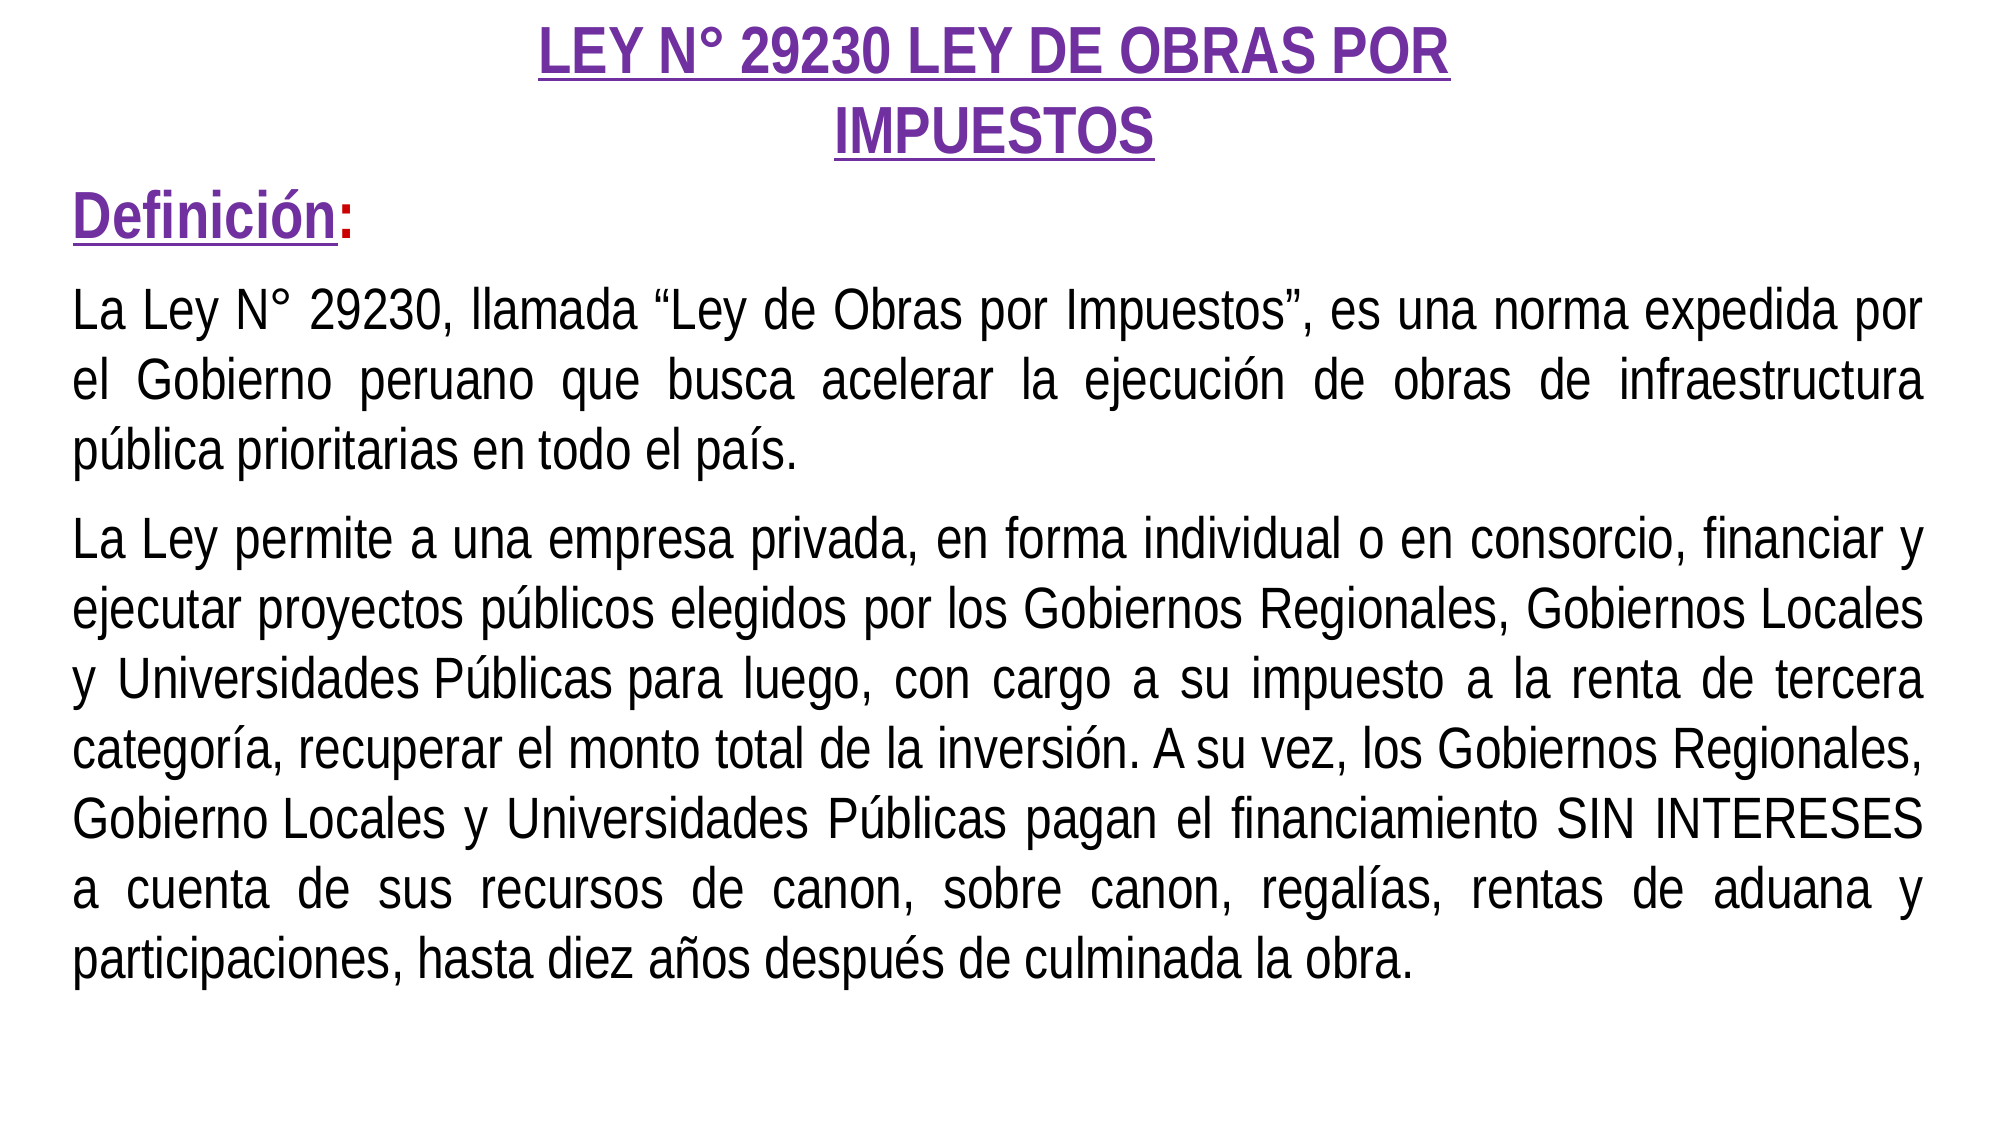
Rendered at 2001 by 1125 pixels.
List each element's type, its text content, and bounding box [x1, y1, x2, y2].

text_box Definición: La Ley N° 29230, llamada “Ley de Obras por Impuestos”, es una norma expedida por el Gobierno peruano que busca acelerar la ejecución de obras de infraestructura pública prioritarias en todo el país. La Ley permite a una empresa privada, en forma individual o en consorcio, financiar y ejecutar proyectos públicos elegidos por los Gobiernos Regionales, Gobiernos Locales y Universidades Públicas para luego, con cargo a su impuesto a la renta de tercera categoría, recuperar el monto total de la inversión. A su vez, los Gobiernos Regionales, Gobierno Locales y Universidades Públicas pagan el financiamiento SIN INTERESES a cuenta de sus recursos de canon, sobre canon, regalías, rentas de aduana y participaciones, hasta diez años después de culminada la obra. [57, 164, 1940, 998]
text_box LEY N° 29230 LEY DE OBRAS POR IMPUESTOS [412, 0, 1578, 175]
